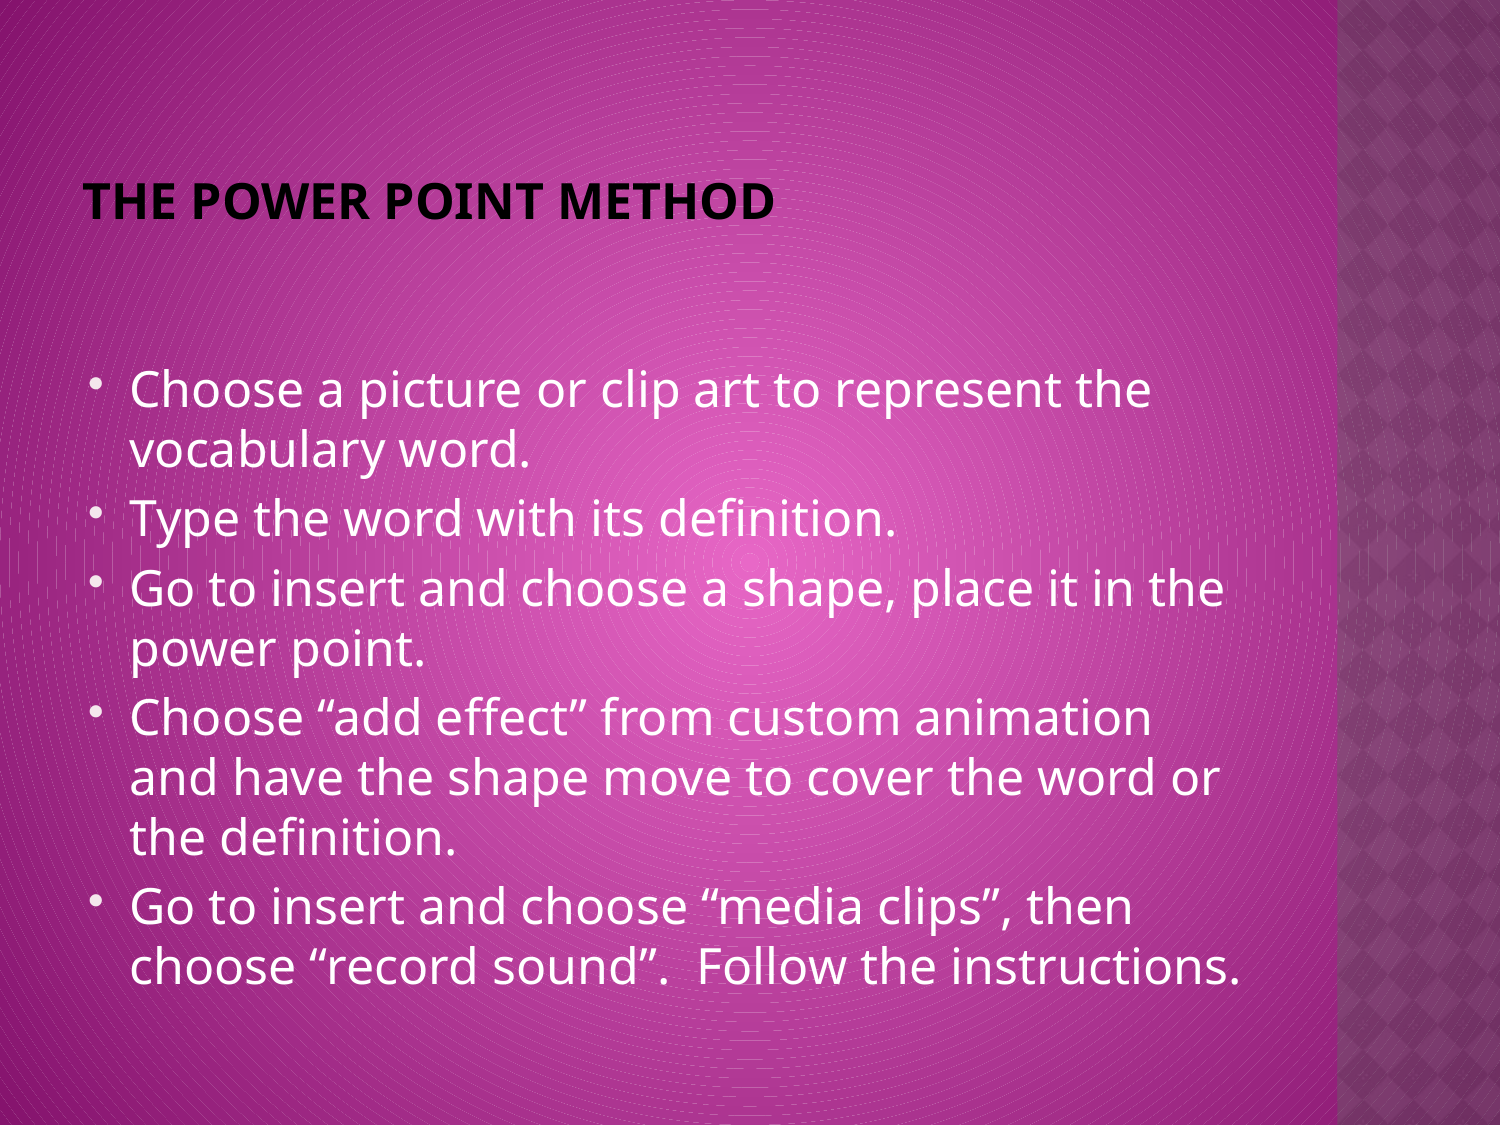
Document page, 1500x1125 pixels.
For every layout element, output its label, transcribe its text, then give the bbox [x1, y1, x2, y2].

title The power point method [75, 37, 1043, 230]
list Choose a picture or clip art to represent the vocabulary word. Type the word with its definition. Go to insert and choose a shape, place it in the power point. Choose “add effect” from custom animation and have the shape move to cover the word or the definition. Go to insert and choose “media clips”, then choose “record sound”. Follow the instructions. [75, 350, 1263, 1068]
